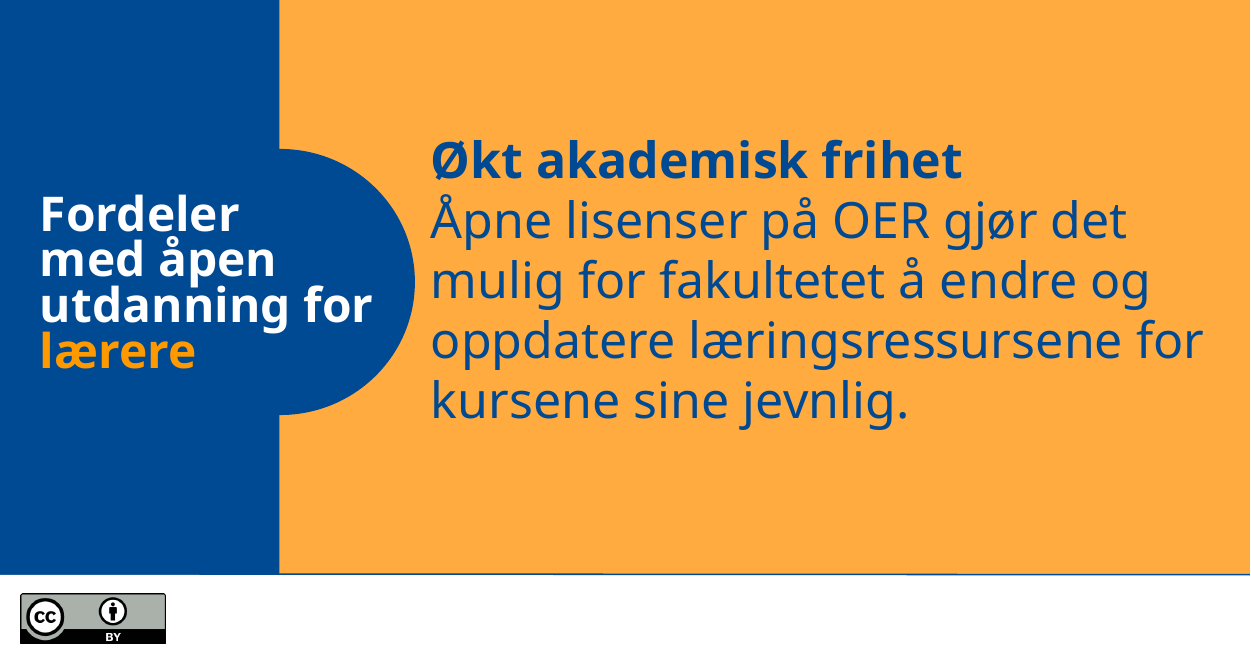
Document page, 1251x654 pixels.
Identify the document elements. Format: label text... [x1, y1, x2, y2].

text_box [0, 582, 1250, 654]
text_box Økt akademisk frihet Åpne lisenser på OER gjør det mulig for fakultetet å endre og oppdatere læringsressursene for kursene sine jevnlig. [415, 113, 1250, 444]
text_box [0, 0, 280, 573]
text_box Fordeler med åpen utdanning for lærere [24, 179, 420, 393]
text_box [206, 393, 355, 416]
text_box [195, 148, 366, 179]
picture [20, 592, 166, 645]
